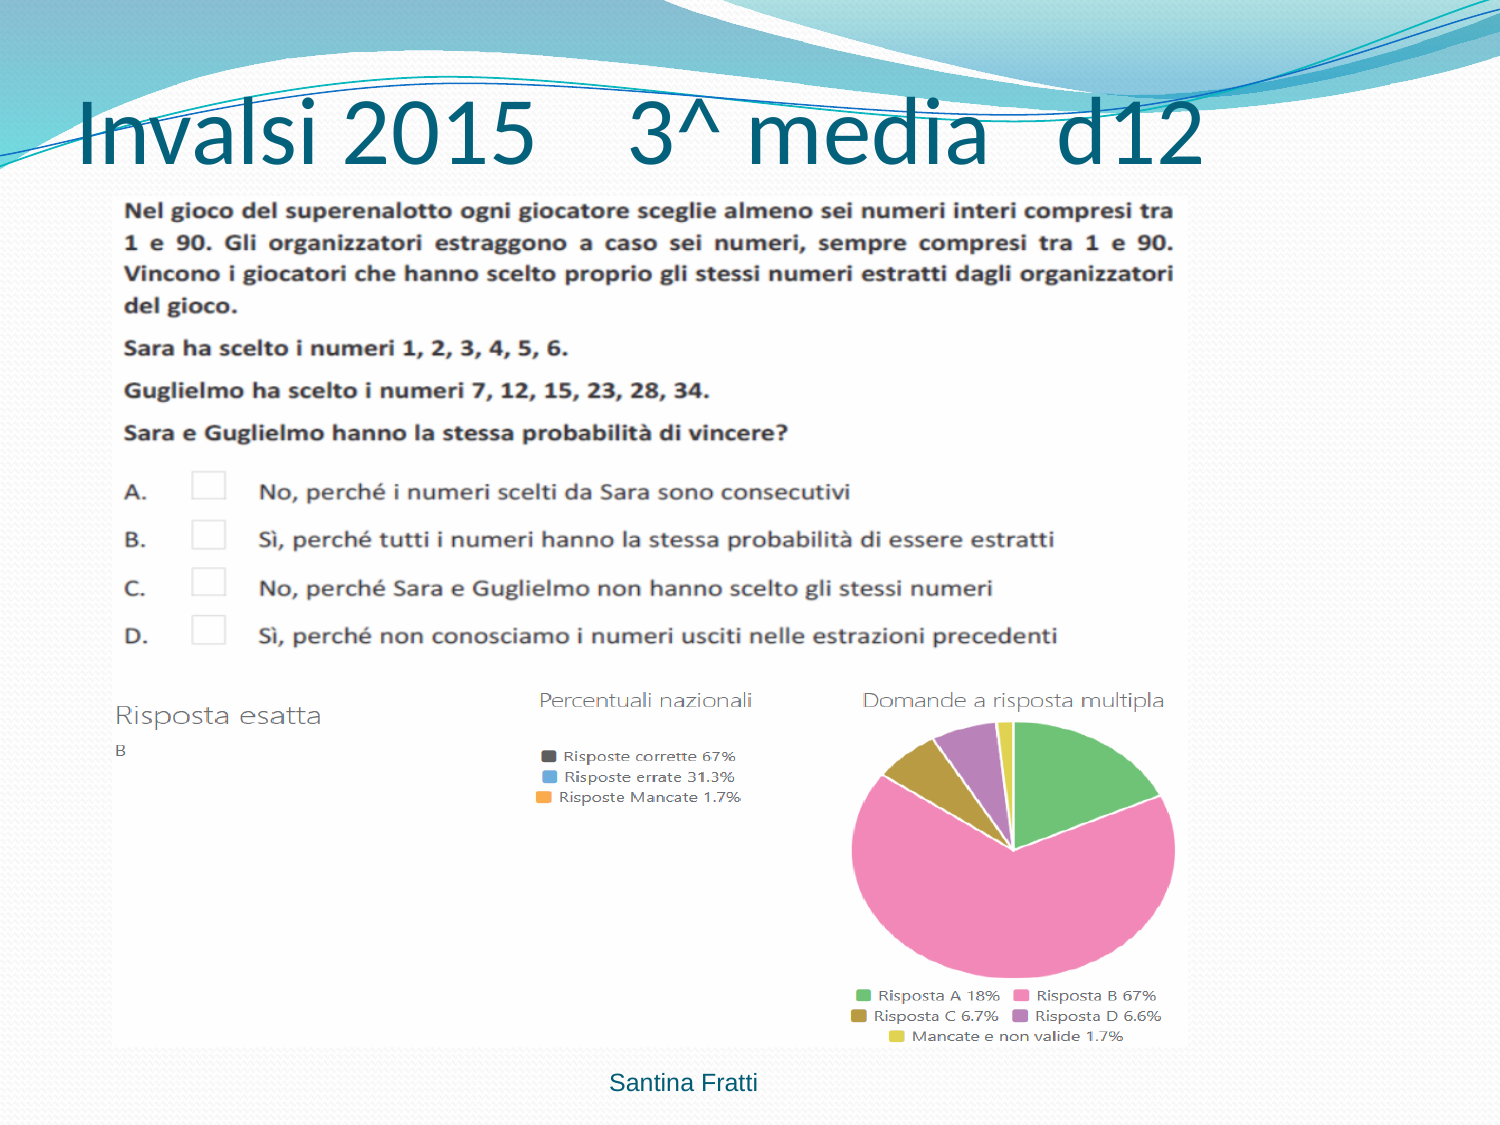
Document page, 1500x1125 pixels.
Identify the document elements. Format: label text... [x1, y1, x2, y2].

title Invalsi 2015 3^ media d12 [75, 0, 1263, 185]
picture [111, 668, 1188, 1048]
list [111, 196, 1188, 668]
footer Santina Fratti [383, 1061, 984, 1097]
